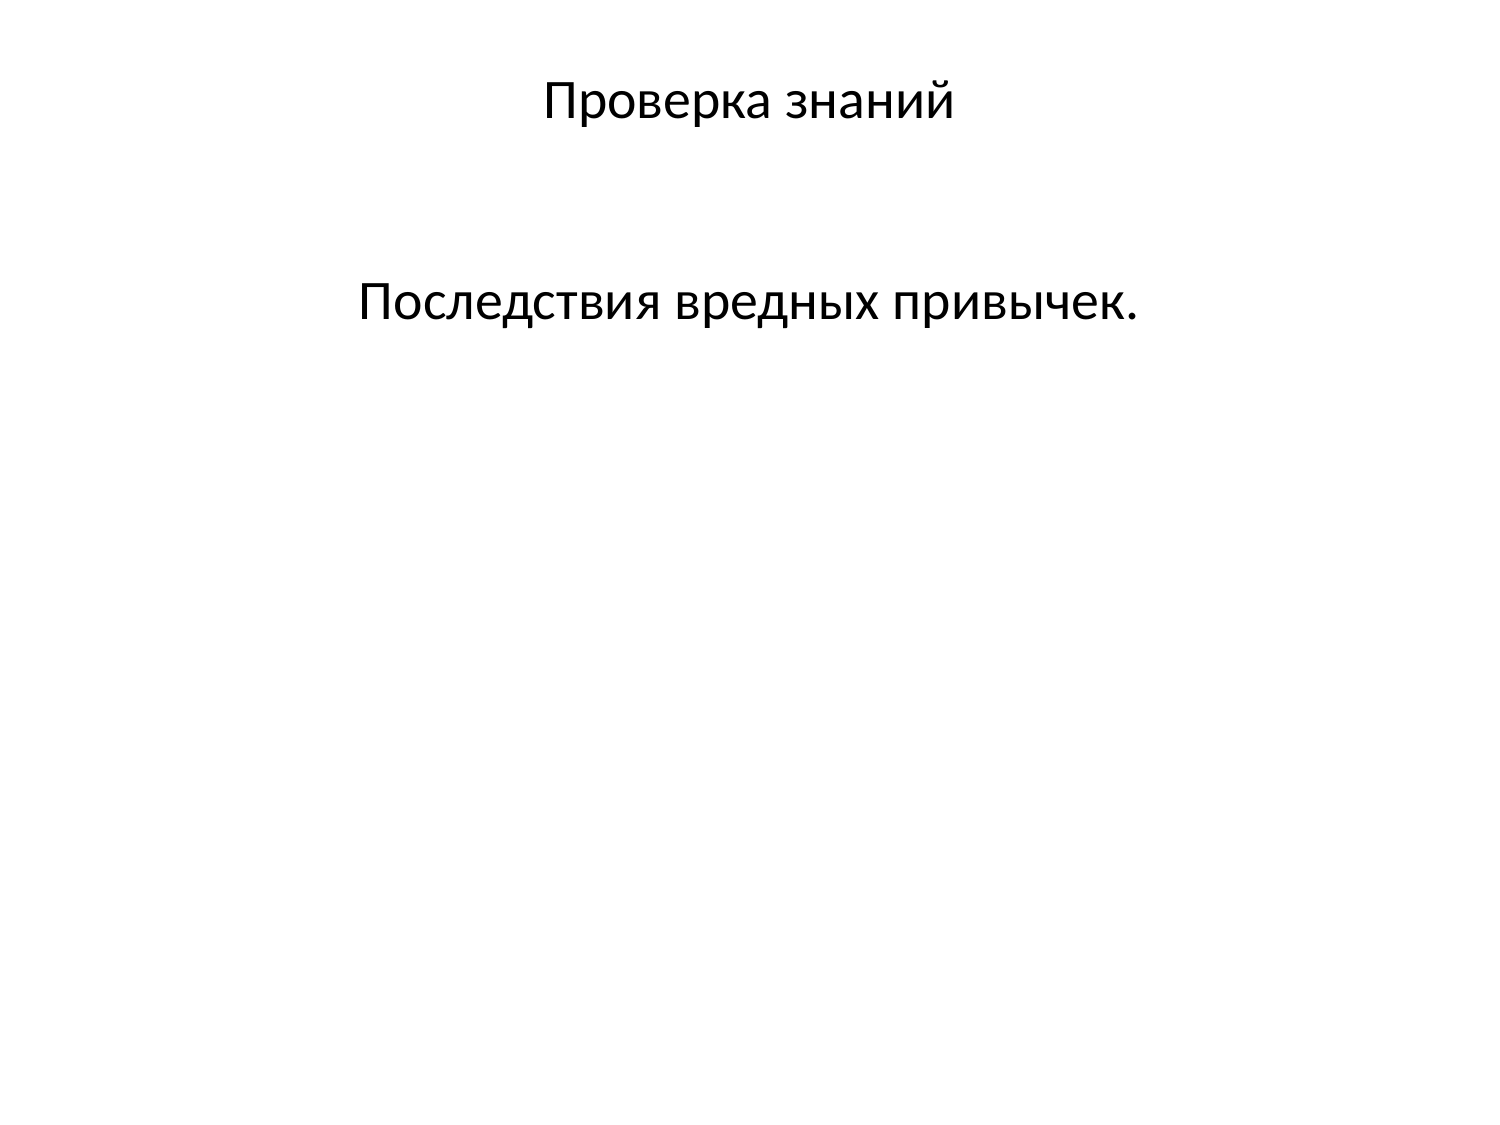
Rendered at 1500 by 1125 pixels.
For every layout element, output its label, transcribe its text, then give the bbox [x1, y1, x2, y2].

title Проверка знаний Последствия вредных привычек. [112, 54, 1388, 339]
